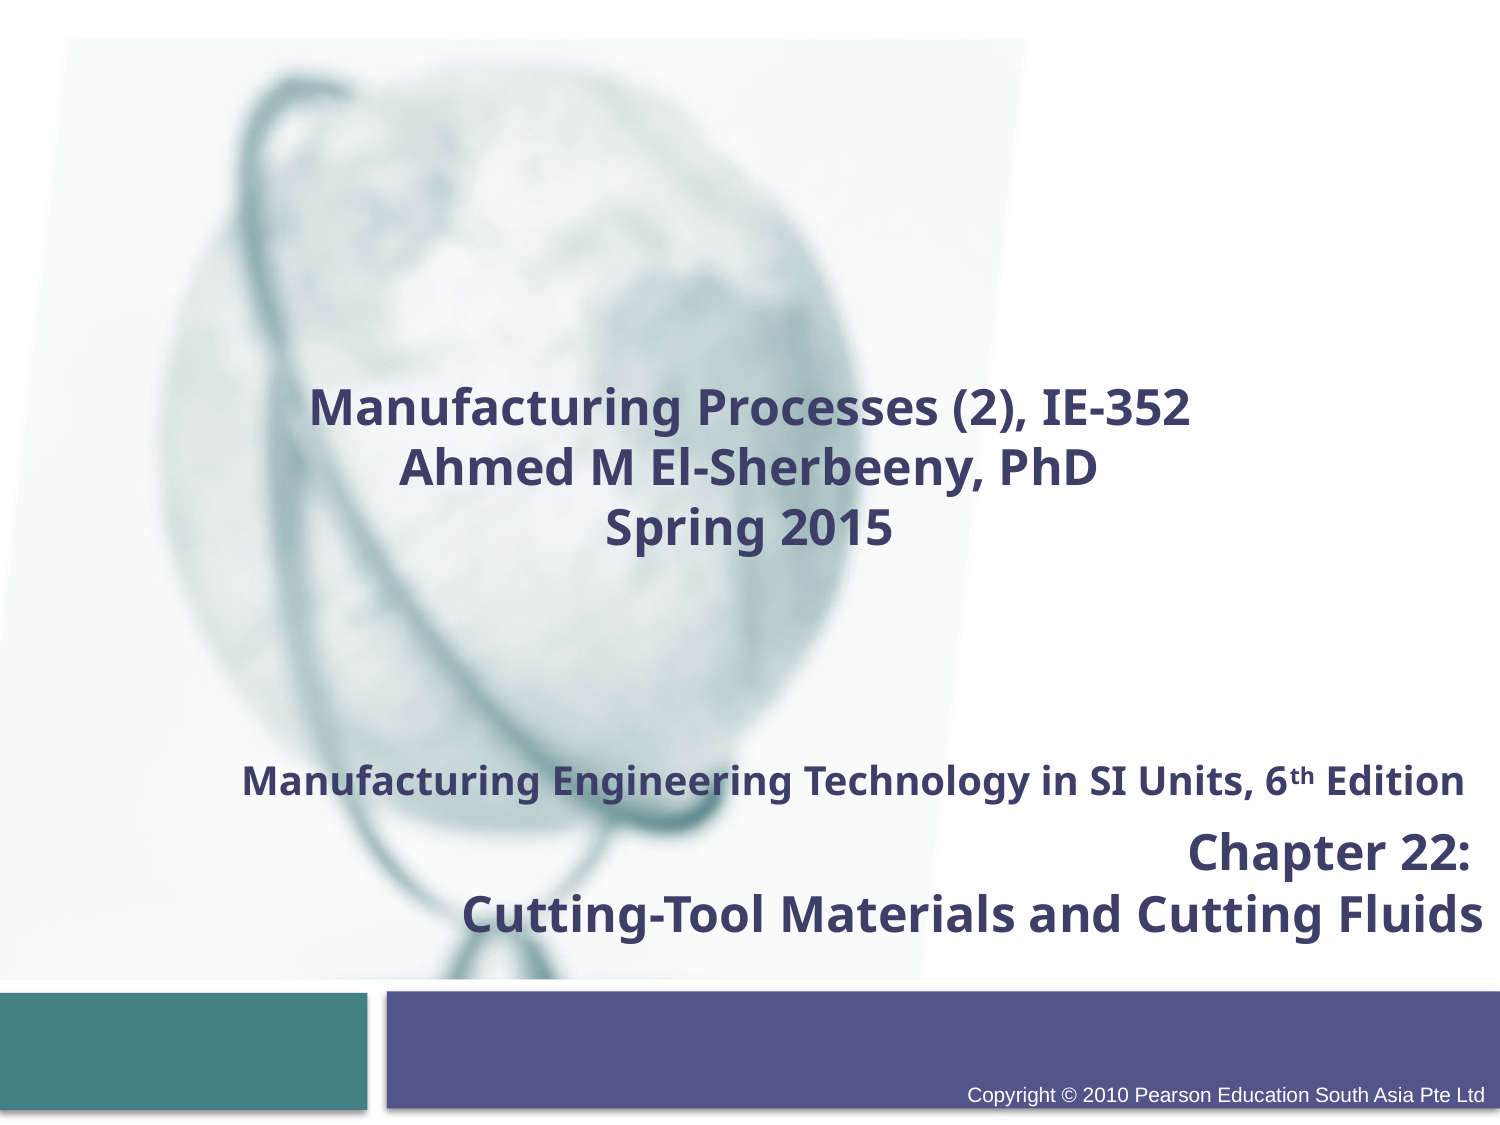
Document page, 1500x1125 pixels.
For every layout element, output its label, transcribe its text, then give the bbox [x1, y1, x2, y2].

title Manufacturing Engineering Technology in SI Units, 6th Edition Chapter 22: Cutting-Tool Materials and Cutting Fluids [0, 712, 1500, 950]
text_box Manufacturing Processes (2), IE-352 Ahmed M El-Sherbeeny, PhD Spring 2015 [0, 324, 1500, 563]
text_box Copyright © 2010 Pearson Education South Asia Pte Ltd [0, 1074, 1500, 1113]
